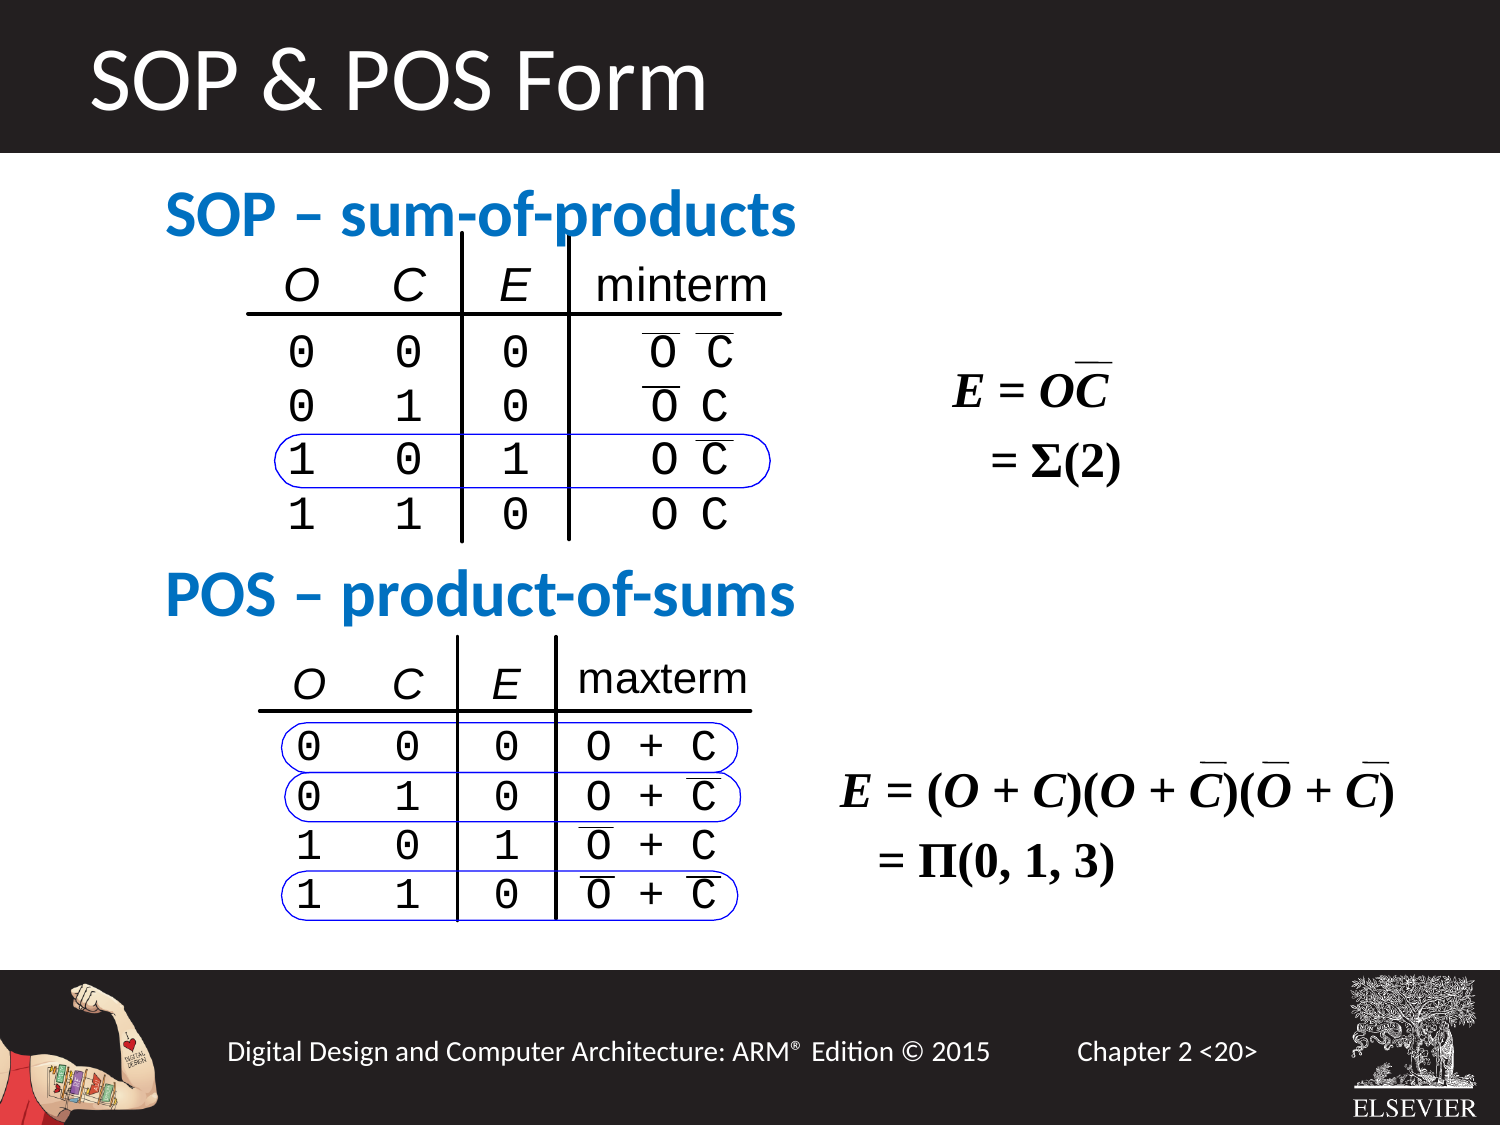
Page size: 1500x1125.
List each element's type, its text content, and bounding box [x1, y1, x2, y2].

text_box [237, 222, 838, 576]
text_box E = OC = Σ(2) [1075, 349, 1175, 425]
picture [0, 979, 163, 1125]
text_box SOP & POS Form [75, 11, 1375, 136]
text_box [249, 624, 806, 952]
picture [1350, 974, 1477, 1117]
text_box E = (O + C)(O + C)(O + C) = Π(0, 1, 3) [1075, 749, 1463, 825]
text_box SOP – sum-of-products POS – product-of-sums [150, 162, 1075, 975]
